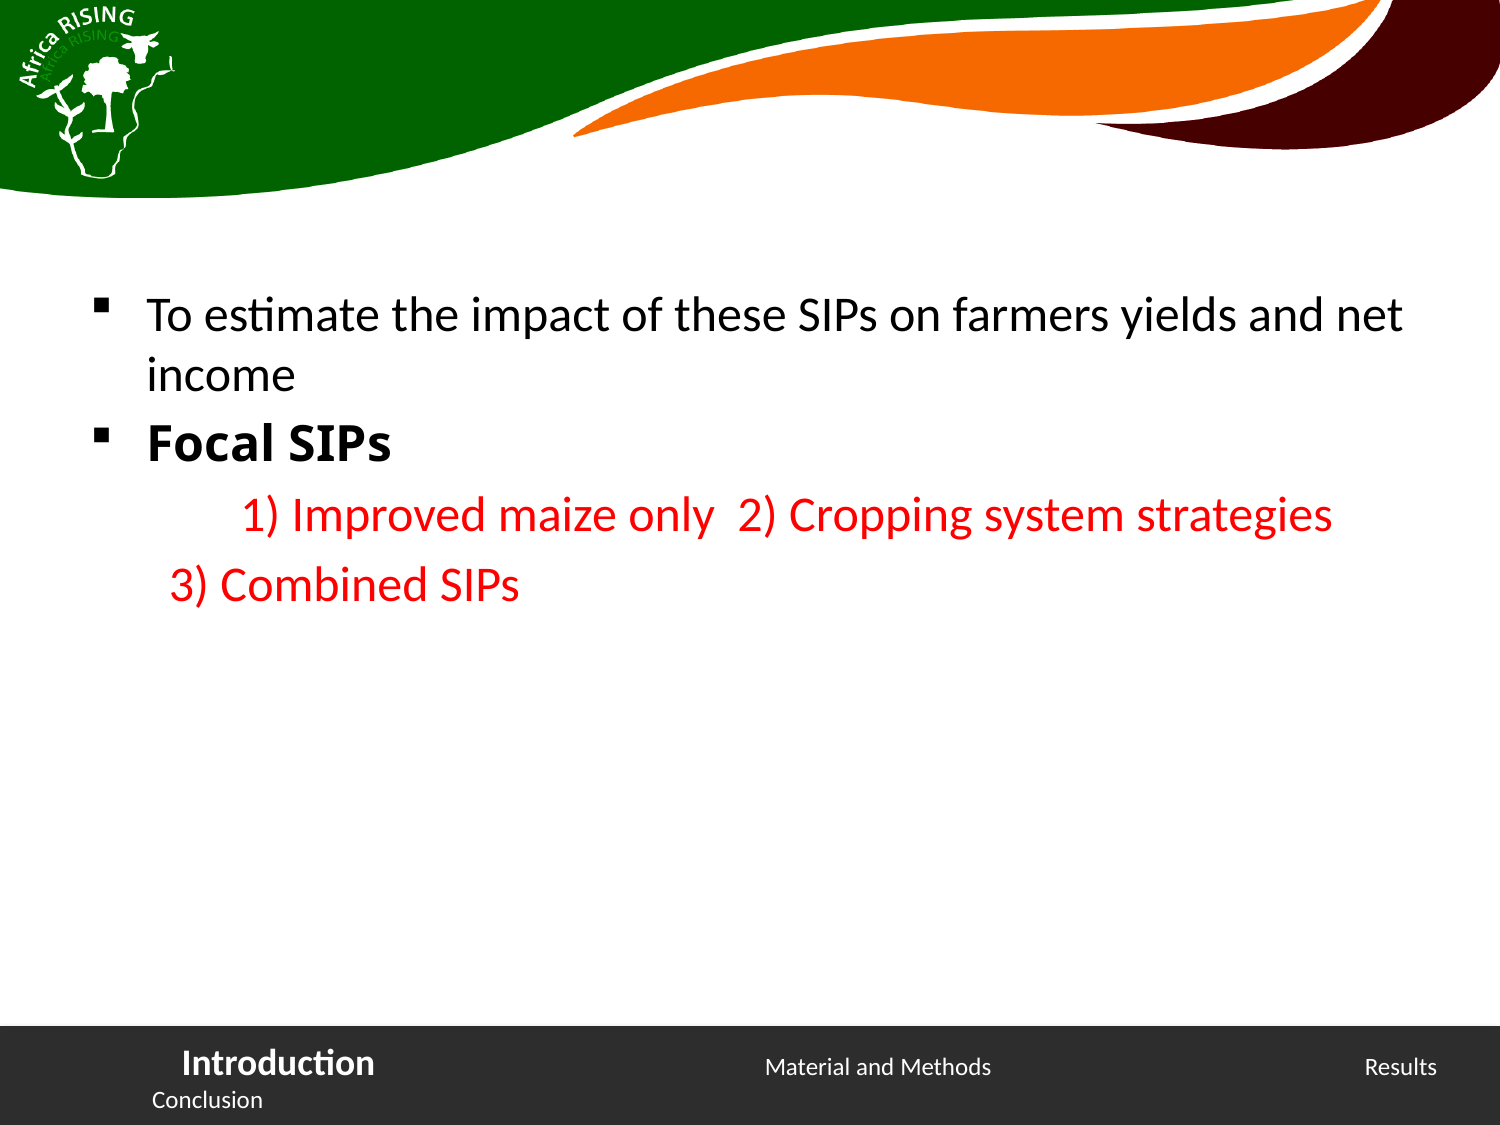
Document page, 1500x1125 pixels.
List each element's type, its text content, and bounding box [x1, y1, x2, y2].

text_box Introduction Material and Methods Results Conclusion [0, 1025, 1500, 1125]
picture [0, 0, 1500, 199]
list To estimate the impact of these SIPs on farmers yields and net income Focal SIPs 1) Improved maize only 2) Cropping system strategies 3) Combined SIPs [75, 274, 1425, 927]
